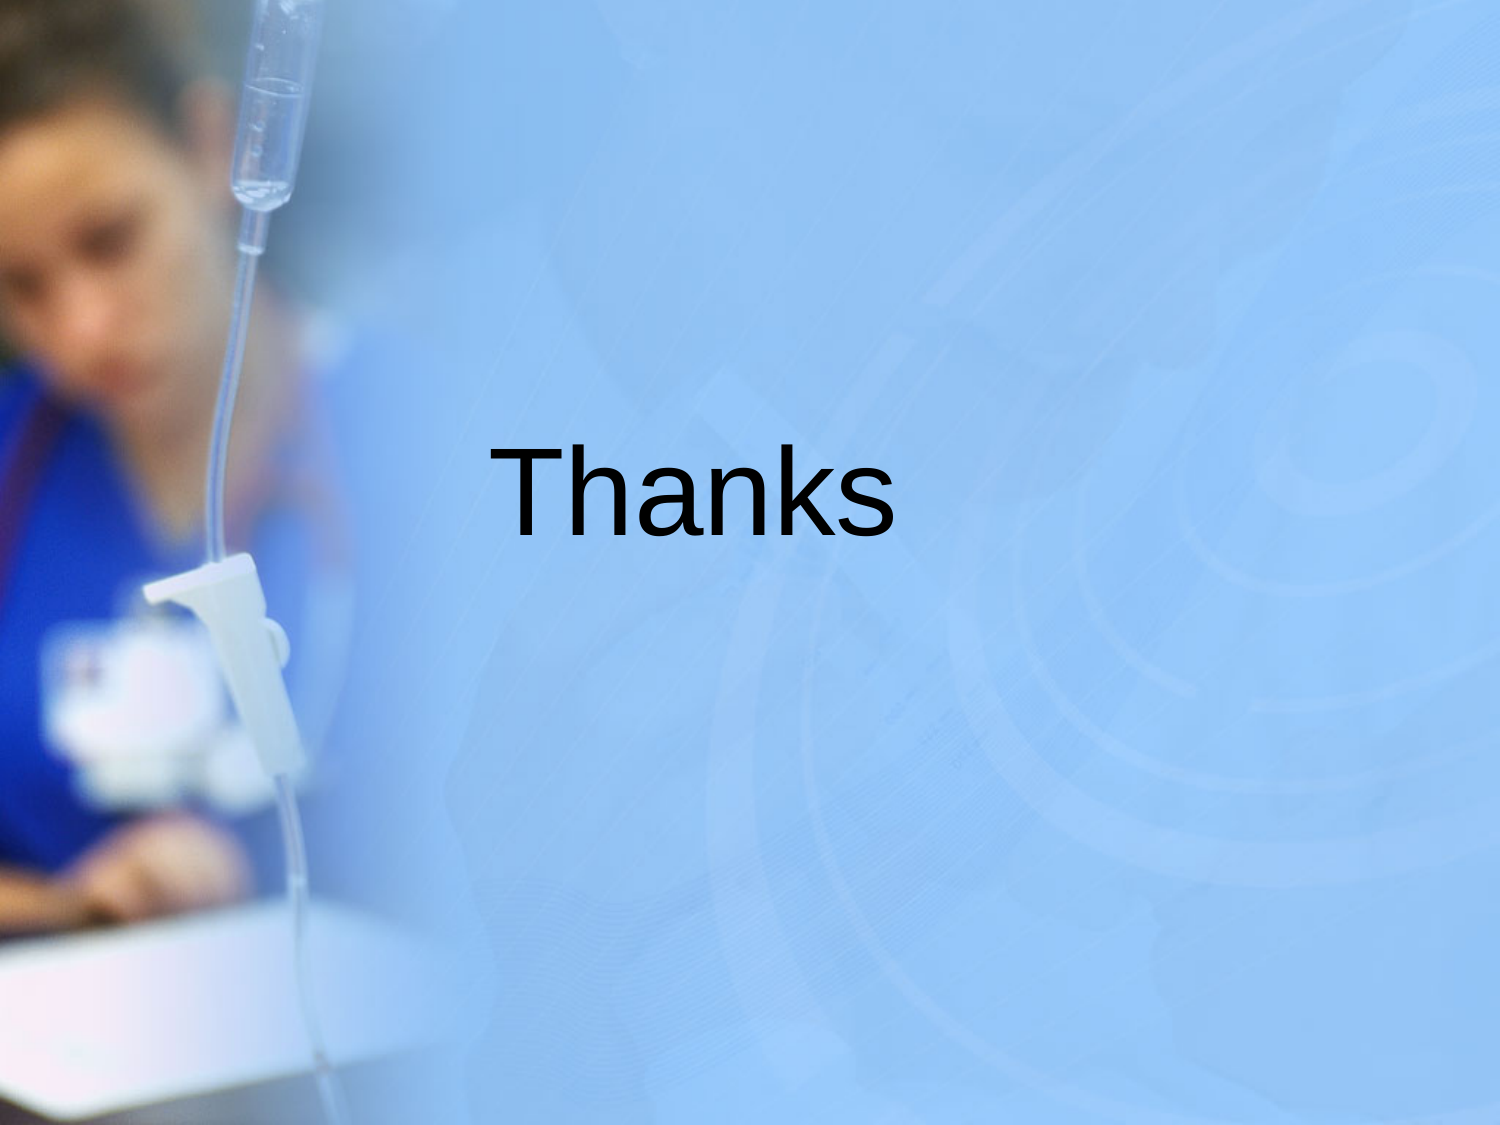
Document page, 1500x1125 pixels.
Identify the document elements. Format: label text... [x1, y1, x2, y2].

picture [0, 0, 1500, 1125]
title Thanks [438, 380, 1475, 569]
